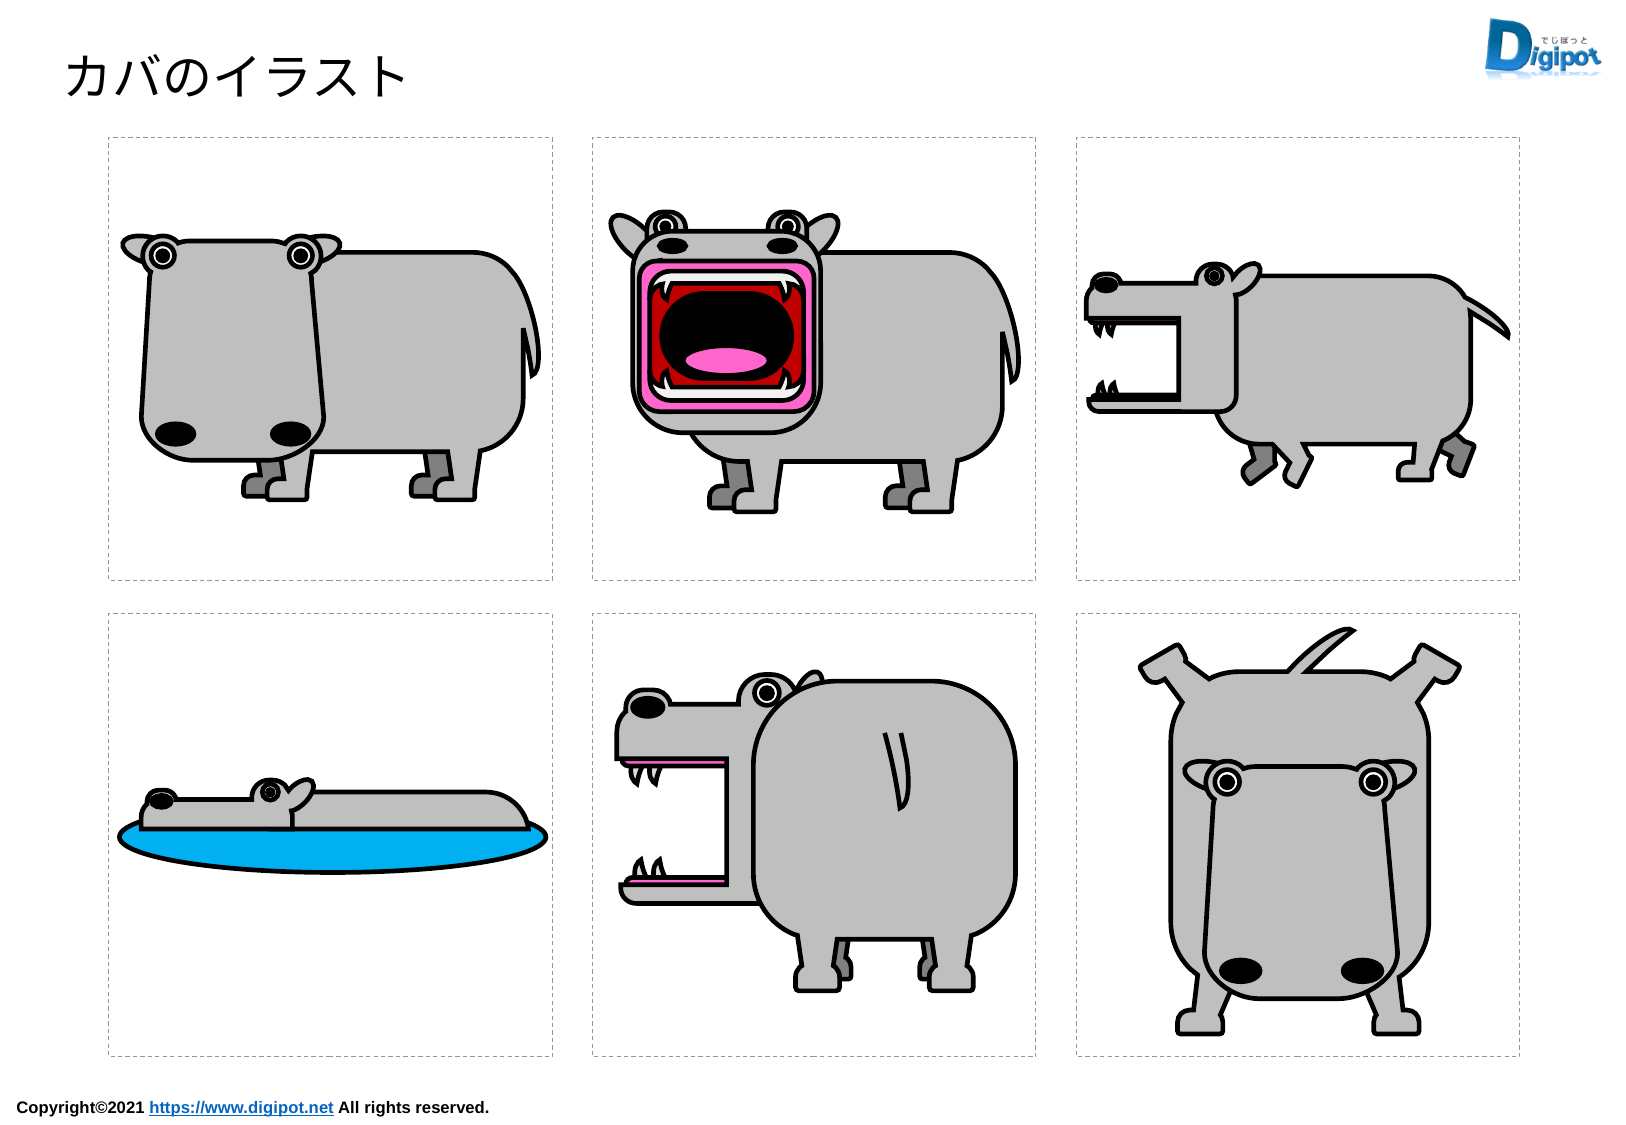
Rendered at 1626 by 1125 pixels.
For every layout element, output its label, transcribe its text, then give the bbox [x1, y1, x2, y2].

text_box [1140, 628, 1460, 1034]
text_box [1086, 263, 1509, 487]
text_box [119, 779, 546, 873]
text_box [621, 207, 1019, 512]
picture [1485, 18, 1602, 82]
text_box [616, 671, 1016, 991]
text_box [121, 235, 539, 500]
text_box カバのイラスト [47, 38, 427, 113]
